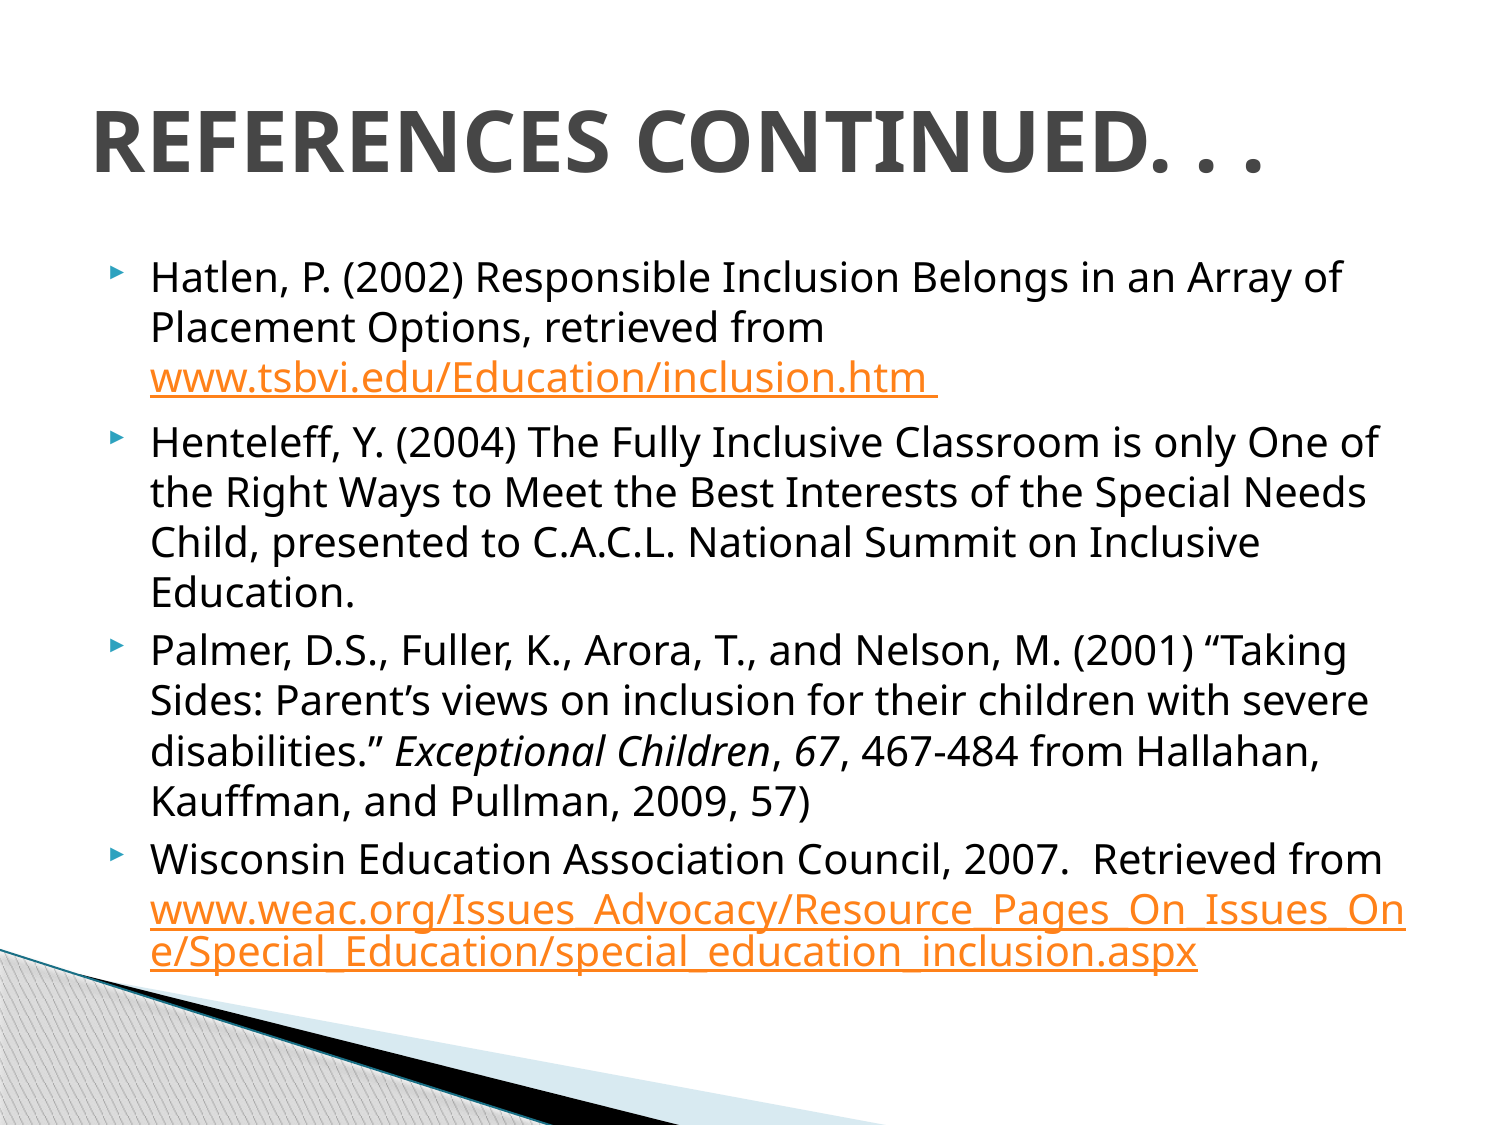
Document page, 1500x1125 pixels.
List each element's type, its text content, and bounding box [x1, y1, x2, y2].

title REFERENCES CONTINUED. . . [75, 45, 1425, 233]
list Hatlen, P. (2002) Responsible Inclusion Belongs in an Array of Placement Options, retrieved from www.tsbvi.edu/Education/inclusion.htm Henteleff, Y. (2004) The Fully Inclusive Classroom is only One of the Right Ways to Meet the Best Interests of the Special Needs Child, presented to C.A.C.L. National Summit on Inclusive Education. Palmer, D.S., Fuller, K., Arora, T., and Nelson, M. (2001) “Taking Sides: Parent’s views on inclusion for their children with severe disabilities.” Exceptional Children, 67, 467-484 from Hallahan, Kauffman, and Pullman, 2009, 57) Wisconsin Education Association Council, 2007. Retrieved from www.weac.org/Issues_Advocacy/Resource_Pages_On_Issues_One/Special_Education/special_education_inclusion.aspx [74, 242, 1426, 986]
